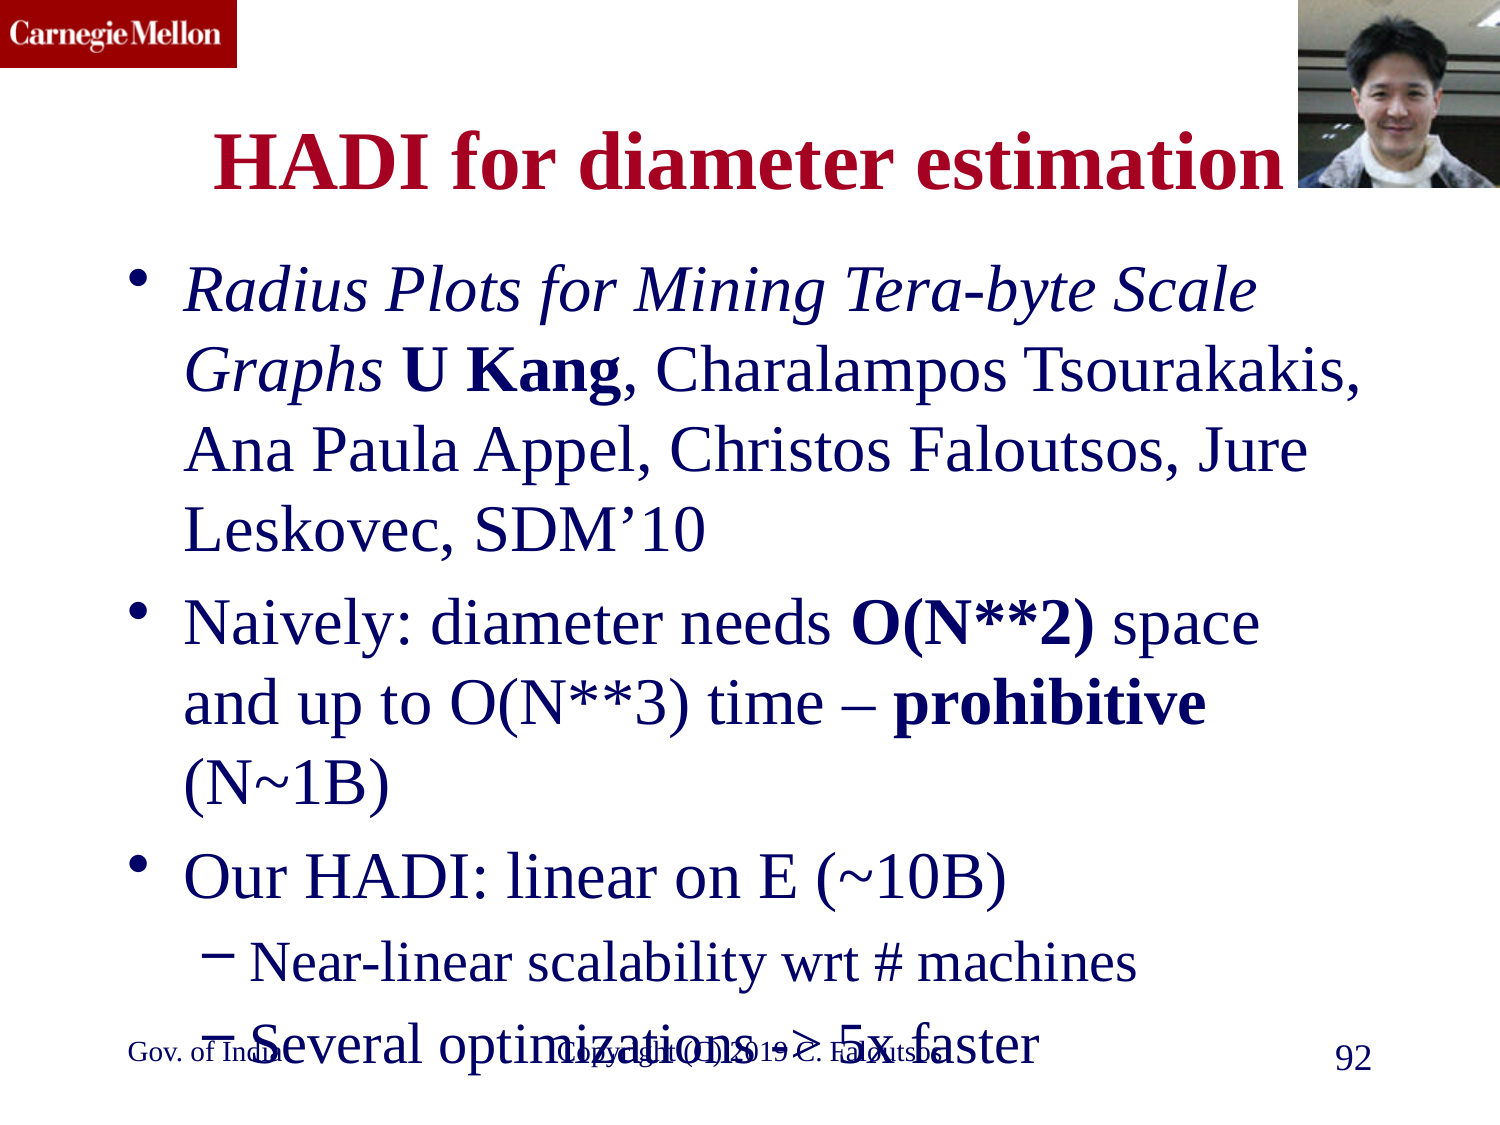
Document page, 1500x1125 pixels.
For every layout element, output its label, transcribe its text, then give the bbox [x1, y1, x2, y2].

slide_number 92 [1074, 1024, 1388, 1101]
picture [1298, 0, 1500, 188]
footer Copyright (C) 2019 C. Faloutsos [512, 1024, 988, 1101]
title HADI for diameter estimation [112, 99, 1388, 213]
list Radius Plots for Mining Tera-byte Scale Graphs U Kang, Charalampos Tsourakakis, Ana Paula Appel, Christos Faloutsos, Jure Leskovec, SDM’10 Naively: diameter needs O(N**2) space and up to O(N**3) time – prohibitive (N~1B) Our HADI: linear on E (~10B) Near-linear scalability wrt # machines Several optimizations -> 5x faster [112, 237, 1388, 1001]
slide_number Gov. of India [112, 1024, 426, 1101]
picture [0, 0, 237, 68]
